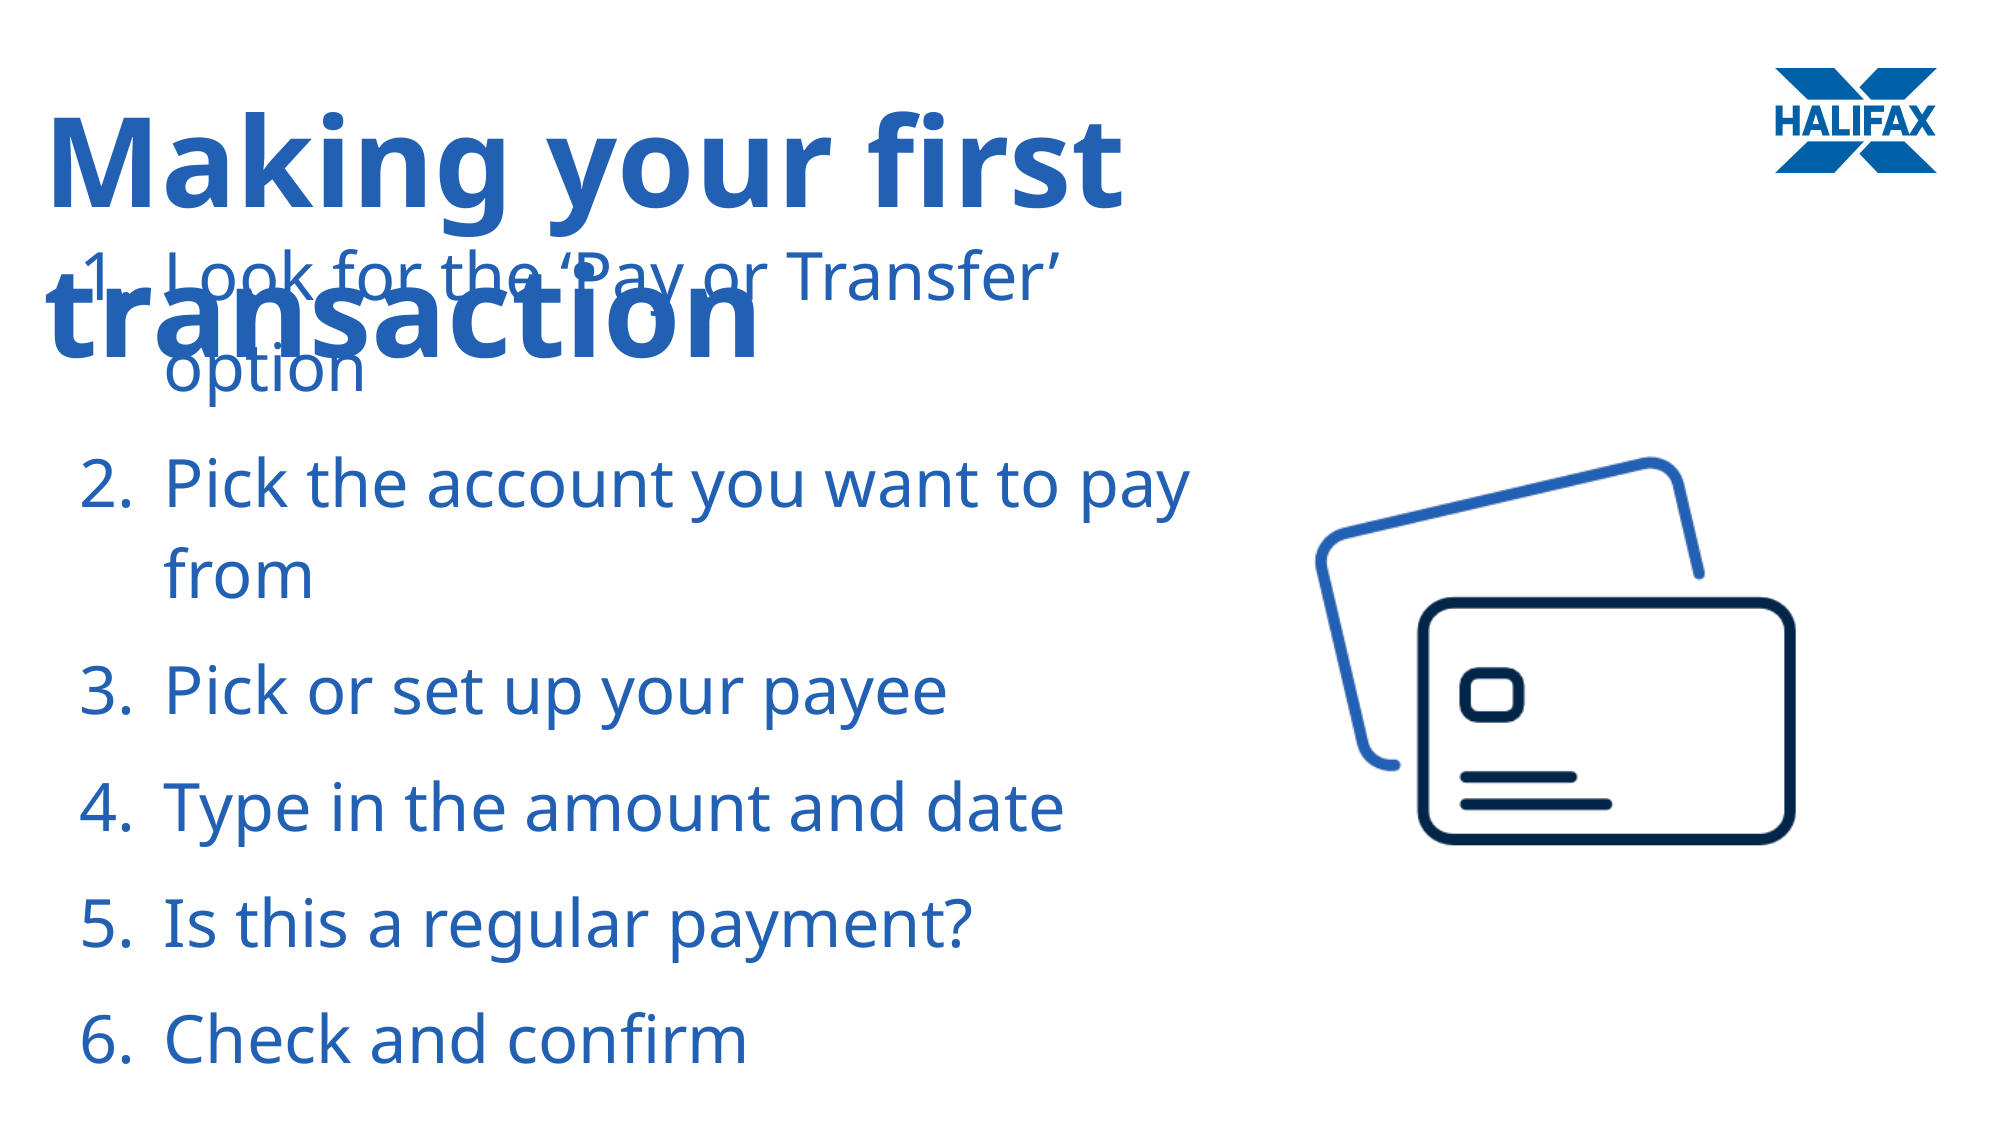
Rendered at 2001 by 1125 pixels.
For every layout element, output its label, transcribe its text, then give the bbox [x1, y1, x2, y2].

list Look for the ‘Pay or Transfer’ option Pick the account you want to pay from Pick or set up your payee Type in the amount and date Is this a regular payment? Check and confirm [64, 328, 1242, 972]
picture [1775, 68, 1937, 173]
picture [1236, 360, 1879, 1005]
list Making your first transaction [28, 75, 1724, 221]
